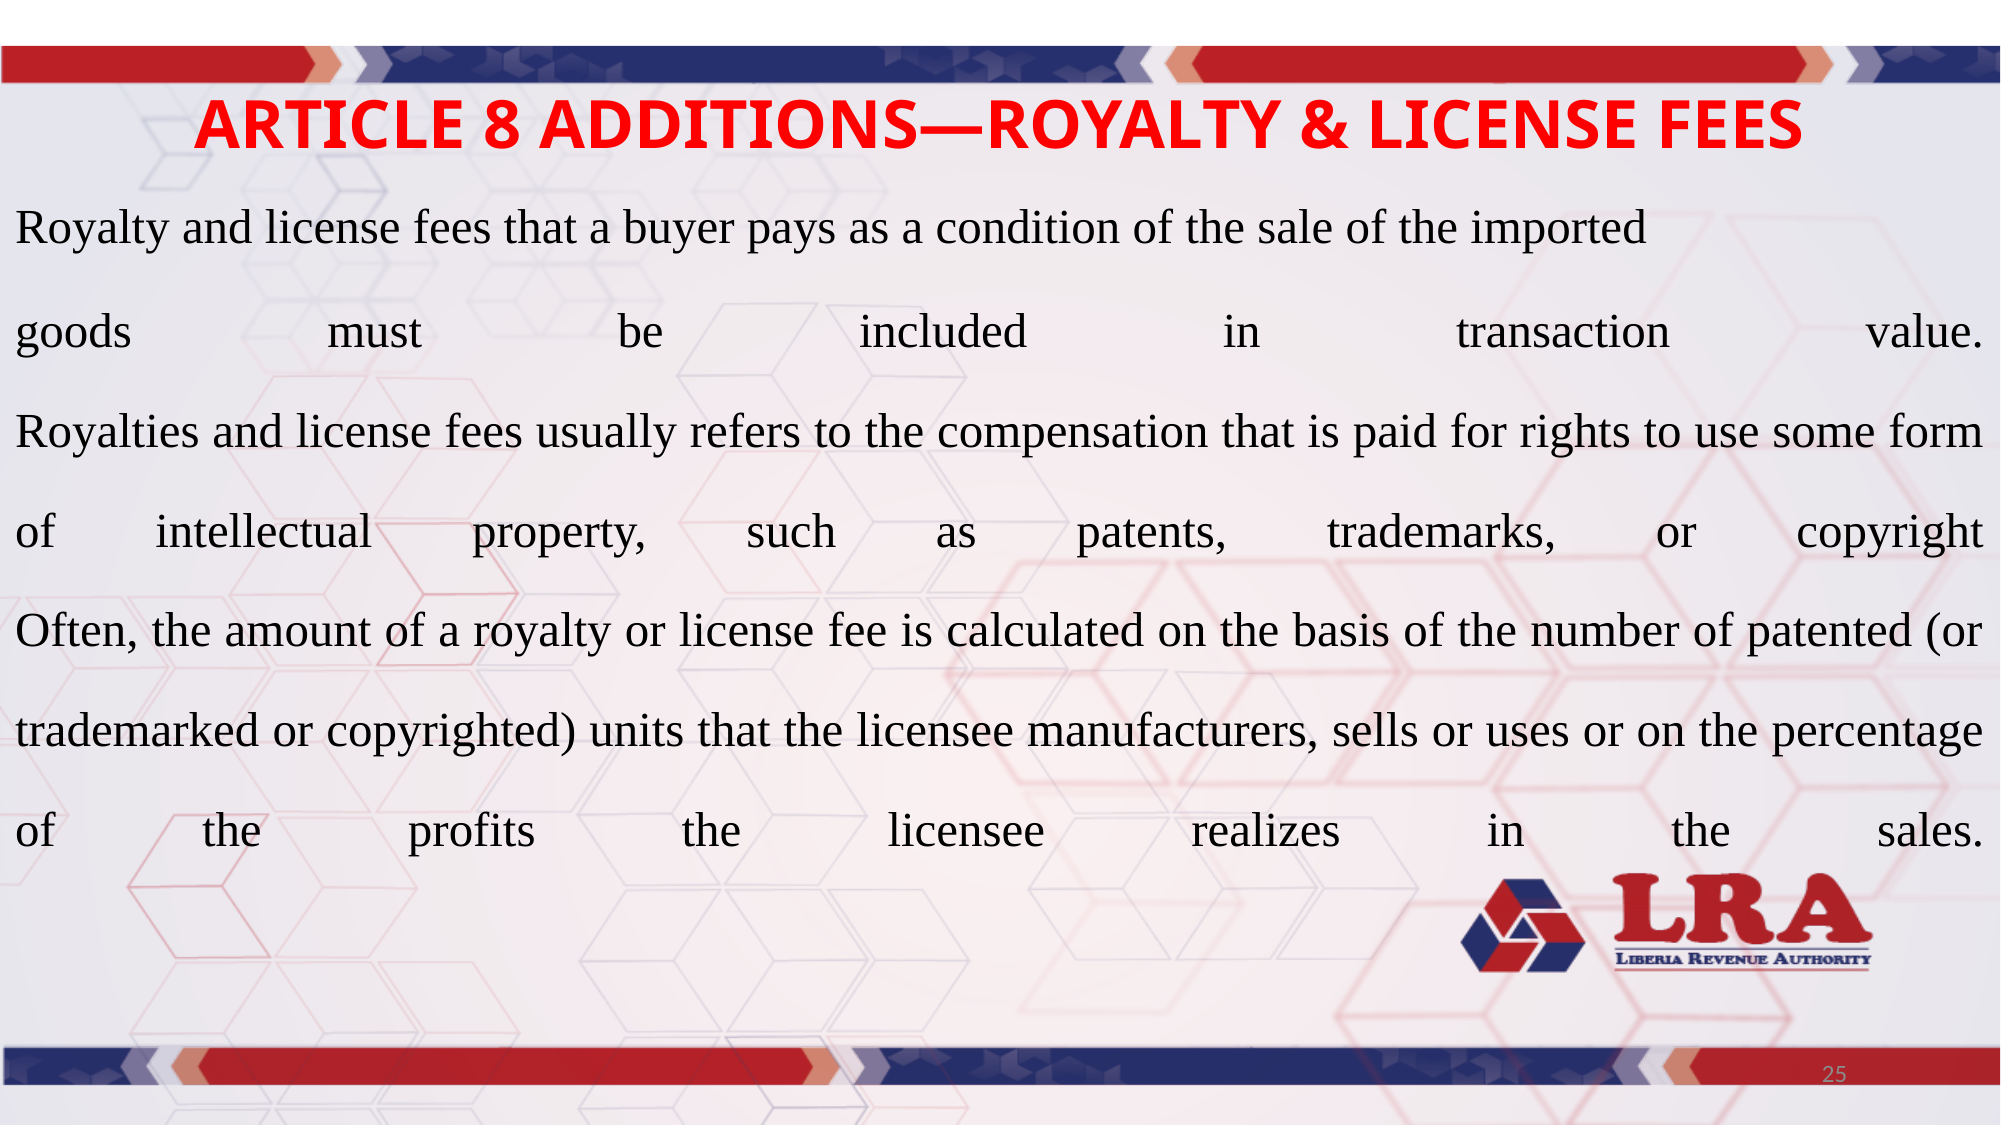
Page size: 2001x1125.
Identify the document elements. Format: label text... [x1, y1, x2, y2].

picture [0, 0, 2001, 1125]
title ARTICLE 8 ADDITIONS—ROYALTY & LICENSE FEES [137, 59, 1863, 146]
slide_number 25 [1412, 1042, 1863, 1103]
list Royalty and license fees that a buyer pays as a condition of the sale of the imported goods must be included in transaction value. Royalties and license fees usually refers to the compensation that is paid for rights to use some form of intellectual property, such as patents, trademarks, or copyright Often, the amount of a royalty or license fee is calculated on the basis of the number of patented (or trademarked or copyrighted) units that the licensee manufacturers, sells or uses or on the percentage of the profits the licensee realizes in the sales. [0, 146, 2000, 1086]
